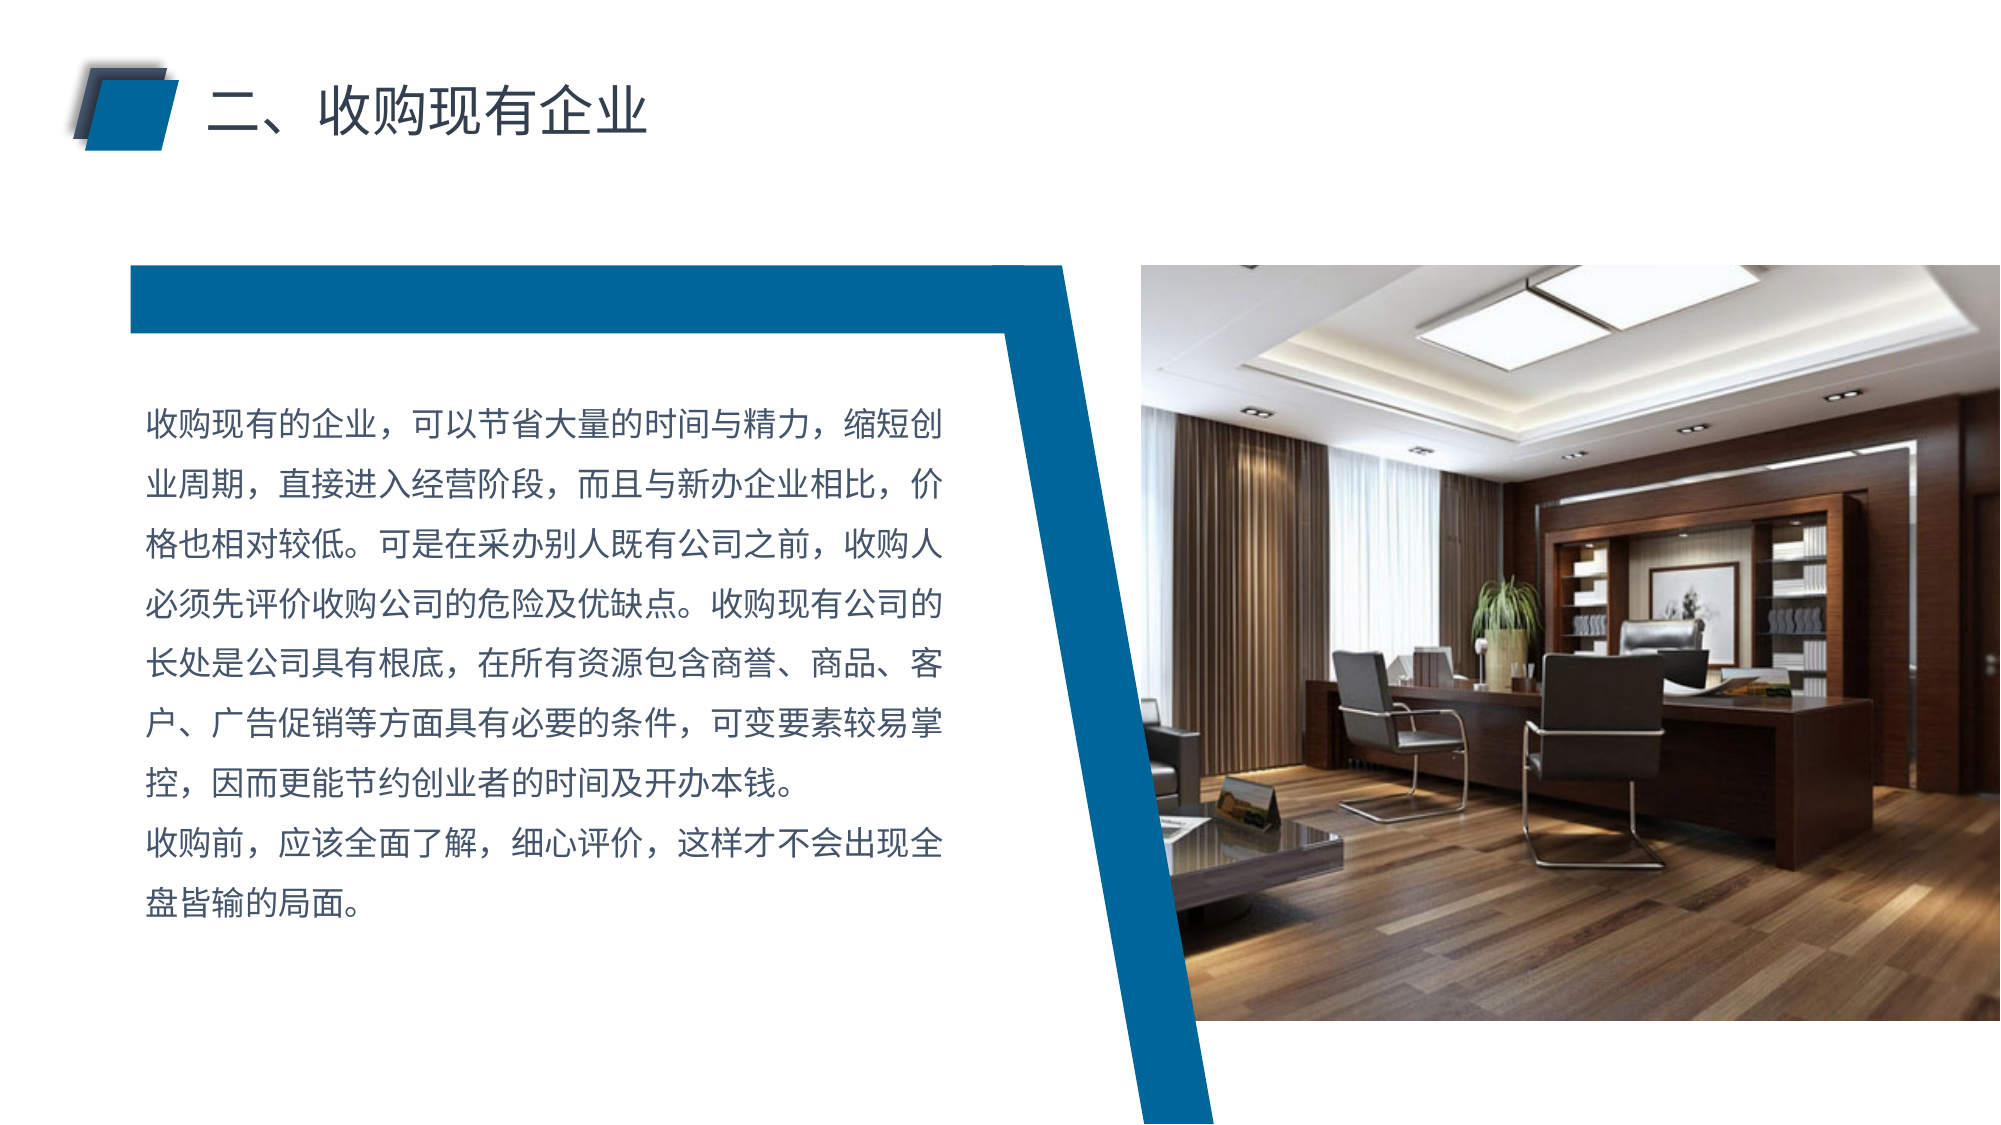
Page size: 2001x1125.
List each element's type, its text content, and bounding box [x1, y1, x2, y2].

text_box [73, 68, 179, 151]
text_box 二、收购现有企业 [190, 68, 913, 150]
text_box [130, 265, 2000, 1124]
